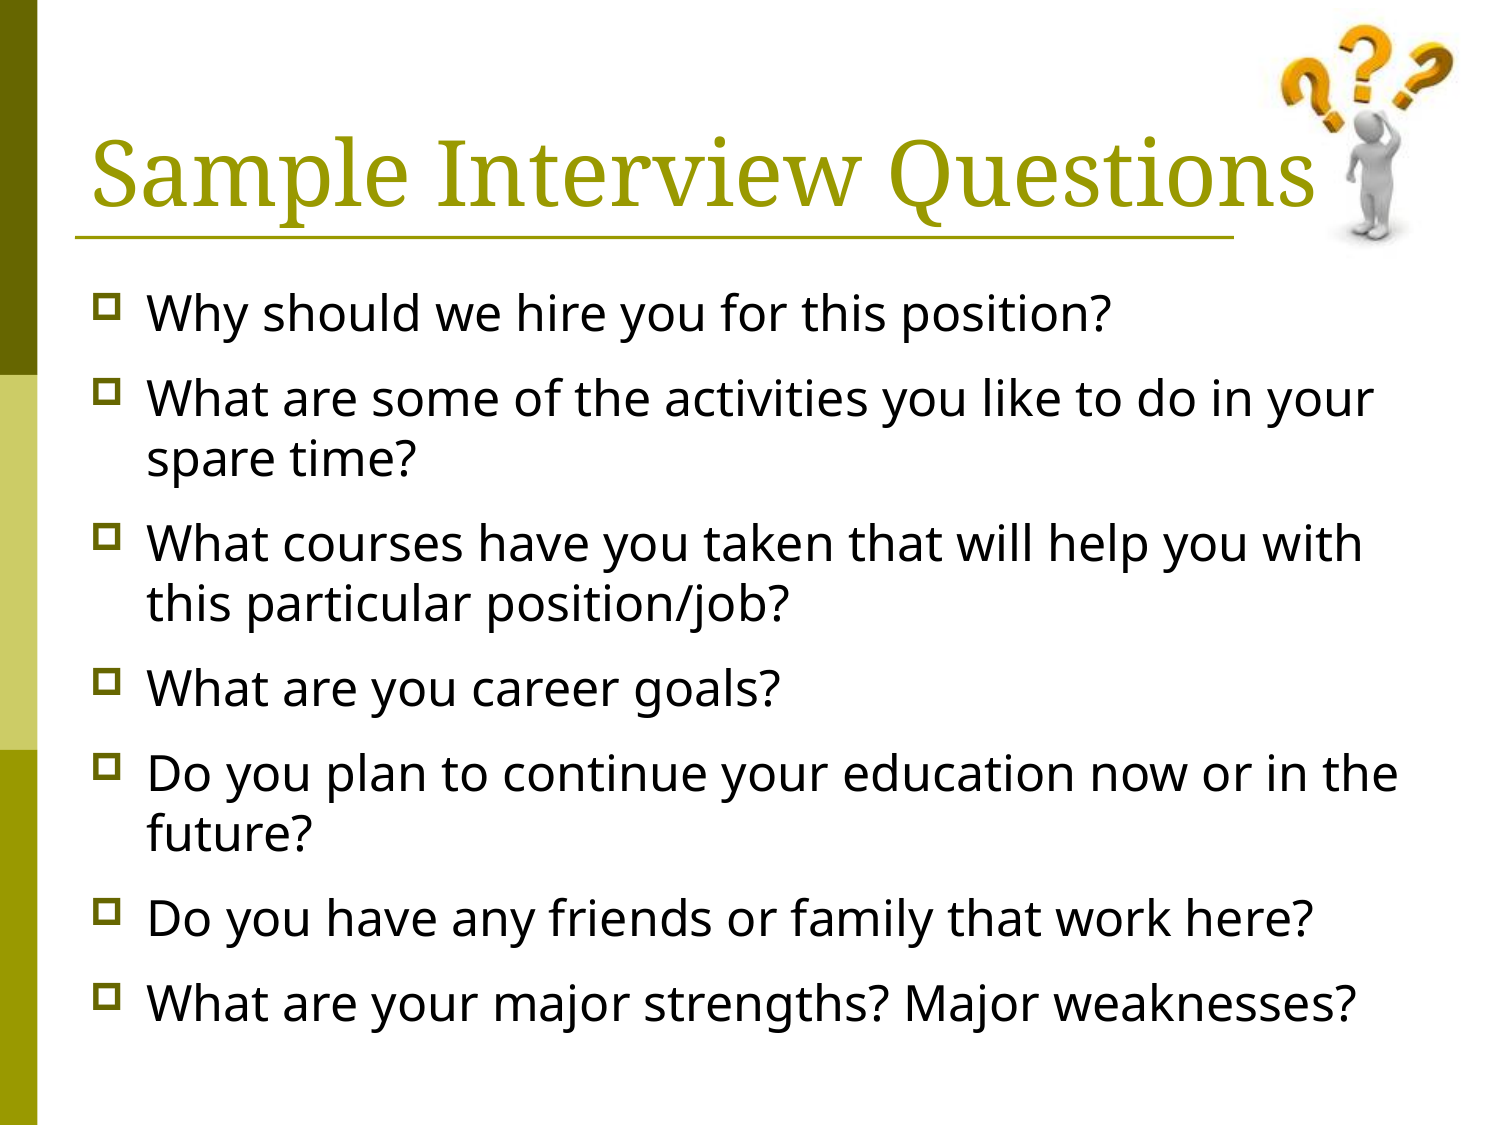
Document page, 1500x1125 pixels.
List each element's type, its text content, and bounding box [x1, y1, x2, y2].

picture [1234, 8, 1500, 275]
list Why should we hire you for this position? What are some of the activities you like to do in your spare time? What courses have you taken that will help you with this particular position/job? What are you career goals? Do you plan to continue your education now or in the future? Do you have any friends or family that work here? What are your major strengths? Major weaknesses? [74, 273, 1476, 1006]
title Sample Interview Questions [74, 45, 1228, 233]
